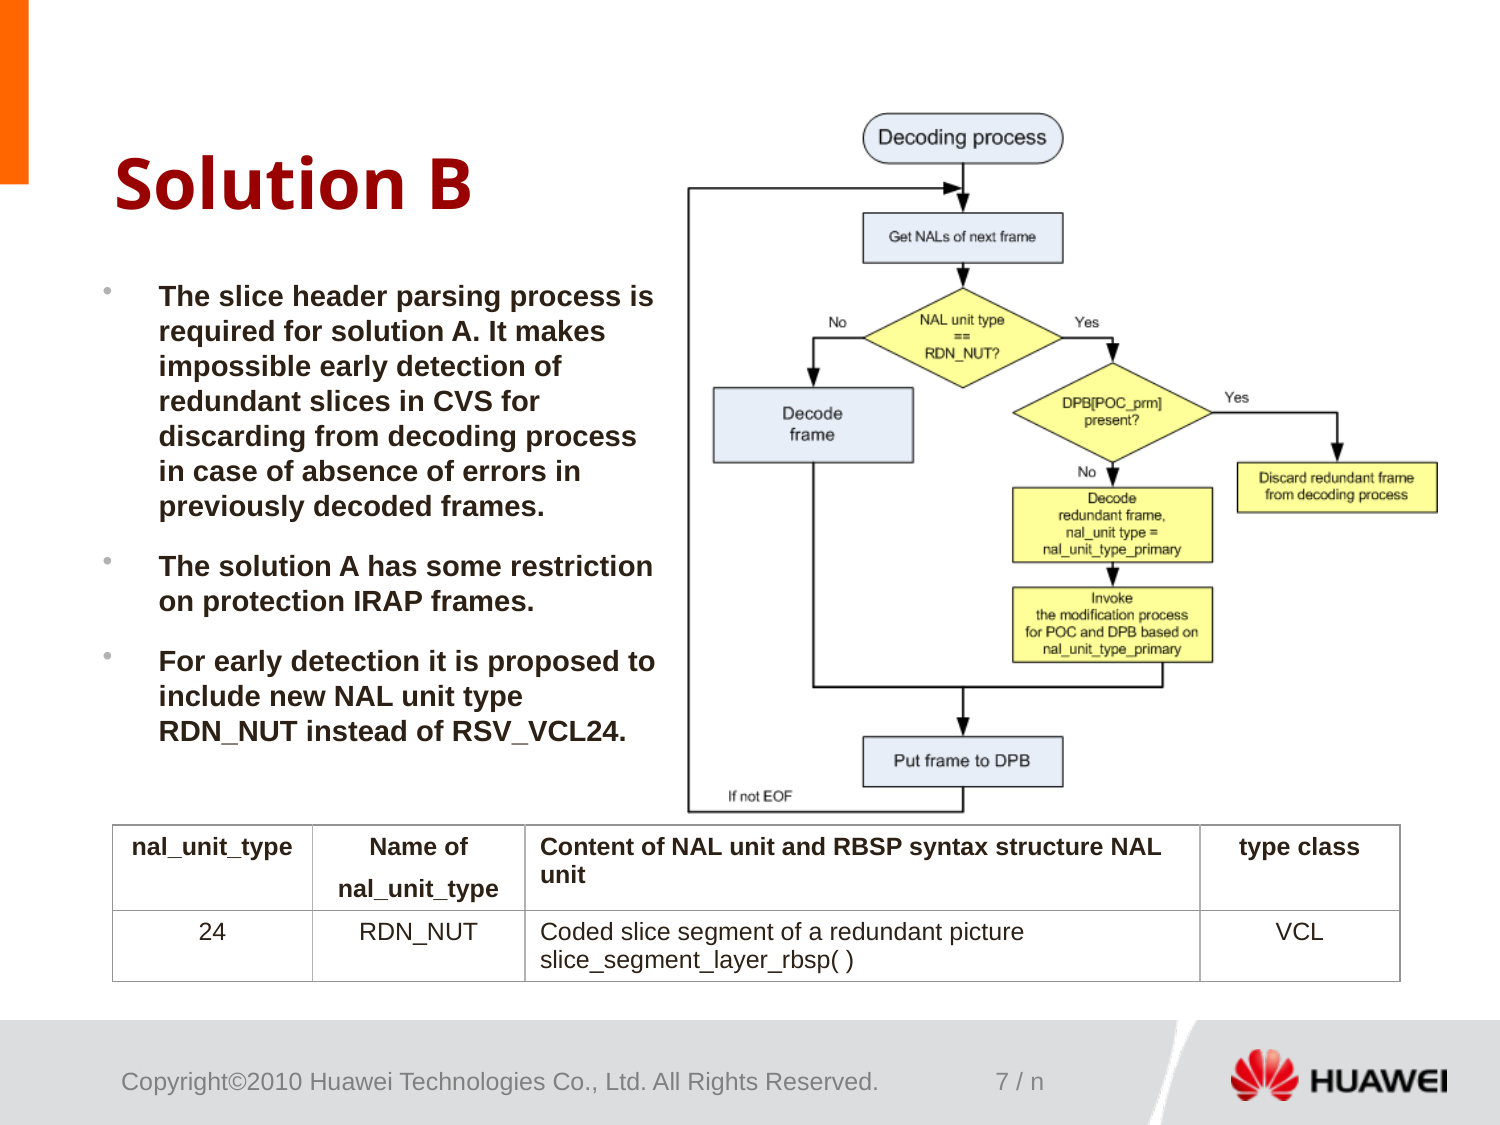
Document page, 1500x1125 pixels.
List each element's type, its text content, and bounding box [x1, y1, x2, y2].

table_cell Coded slice segment of a redundant picture slice_segment_layer_rbsp( ) [526, 911, 1199, 981]
picture [0, 1020, 1500, 1125]
table_cell VCL [1201, 911, 1399, 981]
table_header nal_unit_type [113, 826, 312, 910]
table_header type class [1201, 826, 1399, 910]
table_cell RDN_NUT [313, 911, 524, 981]
table_cell 24 [113, 911, 312, 981]
table_header Content of NAL unit and RBSP syntax structure NAL unit [526, 826, 1199, 910]
table_header Name of nal_unit_type [313, 826, 524, 910]
picture [687, 112, 1438, 814]
list The slice header parsing process is required for solution A. It makes impossible early detection of redundant slices in CVS for discarding from decoding process in case of absence of errors in previously decoded frames. The solution A has some restriction on protection IRAP frames. For early detection it is proposed to include new NAL unit type RDN_NUT instead of RSV_VCL24. [87, 270, 675, 838]
title Solution B [99, 45, 1447, 233]
